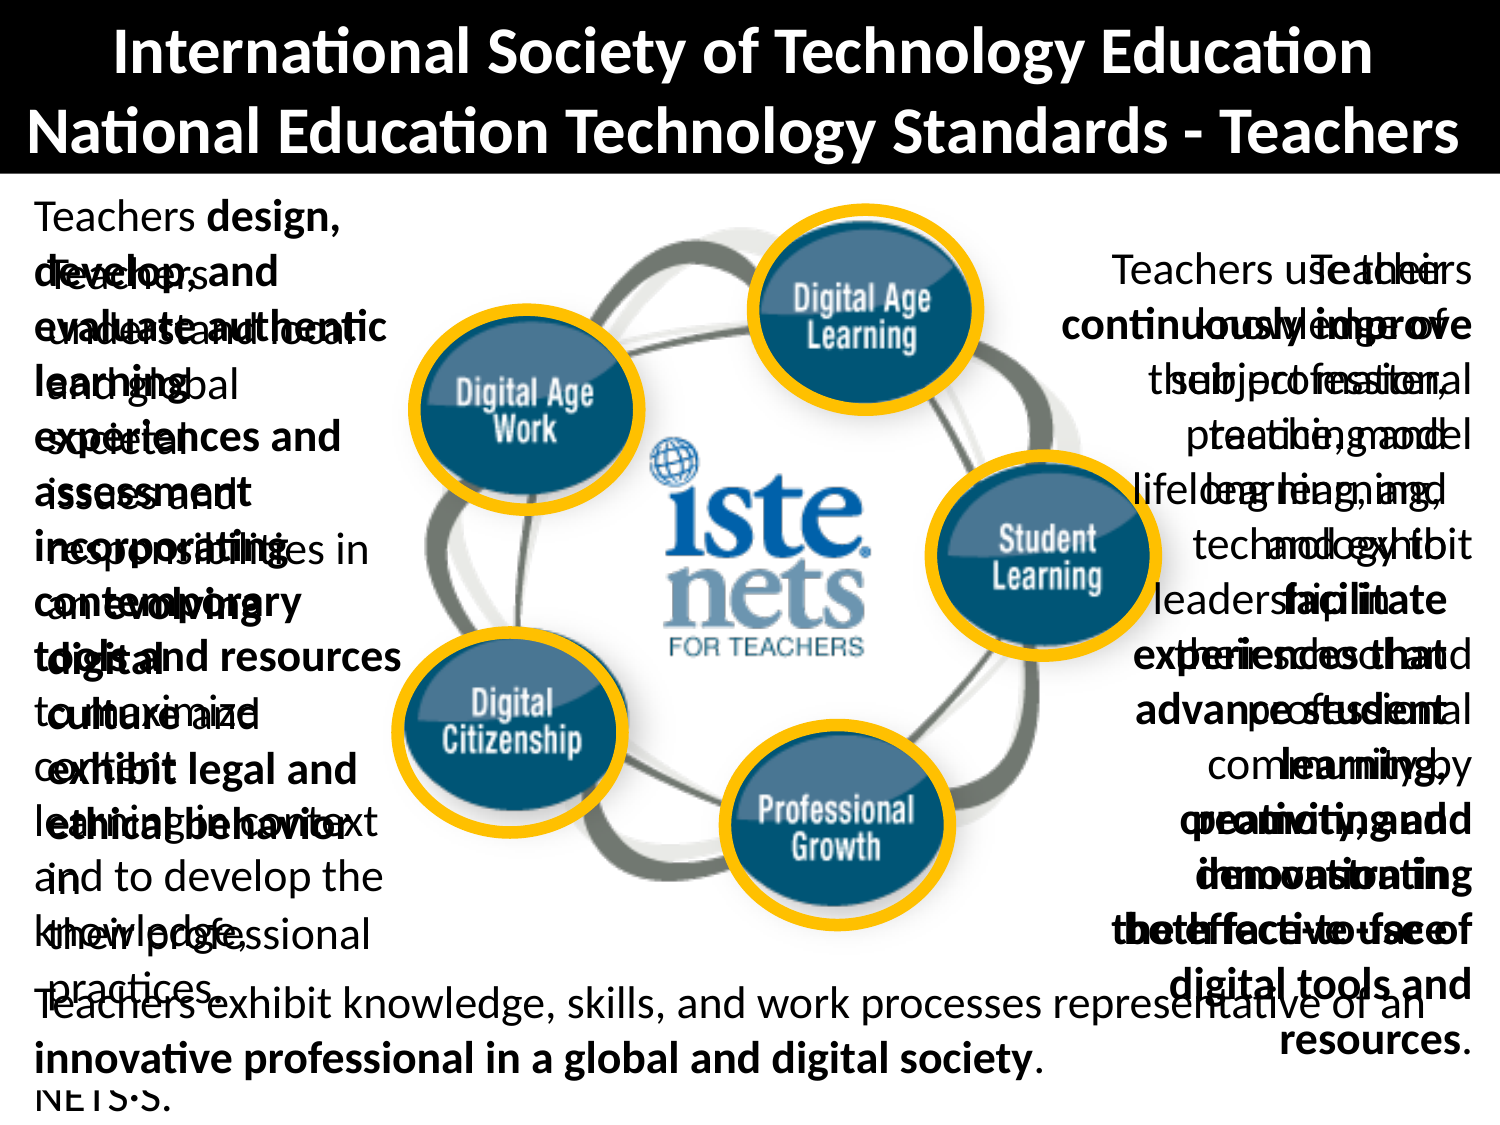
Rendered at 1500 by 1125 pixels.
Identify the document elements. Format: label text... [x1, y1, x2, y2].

text_box Teachers design, develop, and evaluate authentic learning experiences and assessment incorporating contemporary tools and resources to maximize content learning in context and to develop the knowledge, skills, and attitudes identified in the NETS·S. [19, 1091, 420, 1125]
title International Society of Technology Education National Education Technology Standards - Teachers [0, 0, 1500, 174]
text_box Teachers exhibit knowledge, skills, and work processes representative of an innovative professional in a global and digital society. [19, 965, 1463, 1091]
text_box Teachers understand local and global societal issues and responsibilities in an evolving digital culture and exhibit legal and ethical behavior in their professional practices. [32, 236, 388, 1021]
picture [331, 176, 1209, 966]
text_box Teachers continuously improve their professional practice, model lifelong learning, and exhibit leadership in their school and professional community by promoting and demonstrating the effective use of digital tools and resources. [1043, 231, 1488, 1071]
text_box Teachers design, develop, and evaluate authentic learning experiences and assessment incorporating contemporary tools and resources to maximize content learning in context and to develop the knowledge, skills, and attitudes identified in the NETS·S. [19, 178, 327, 965]
